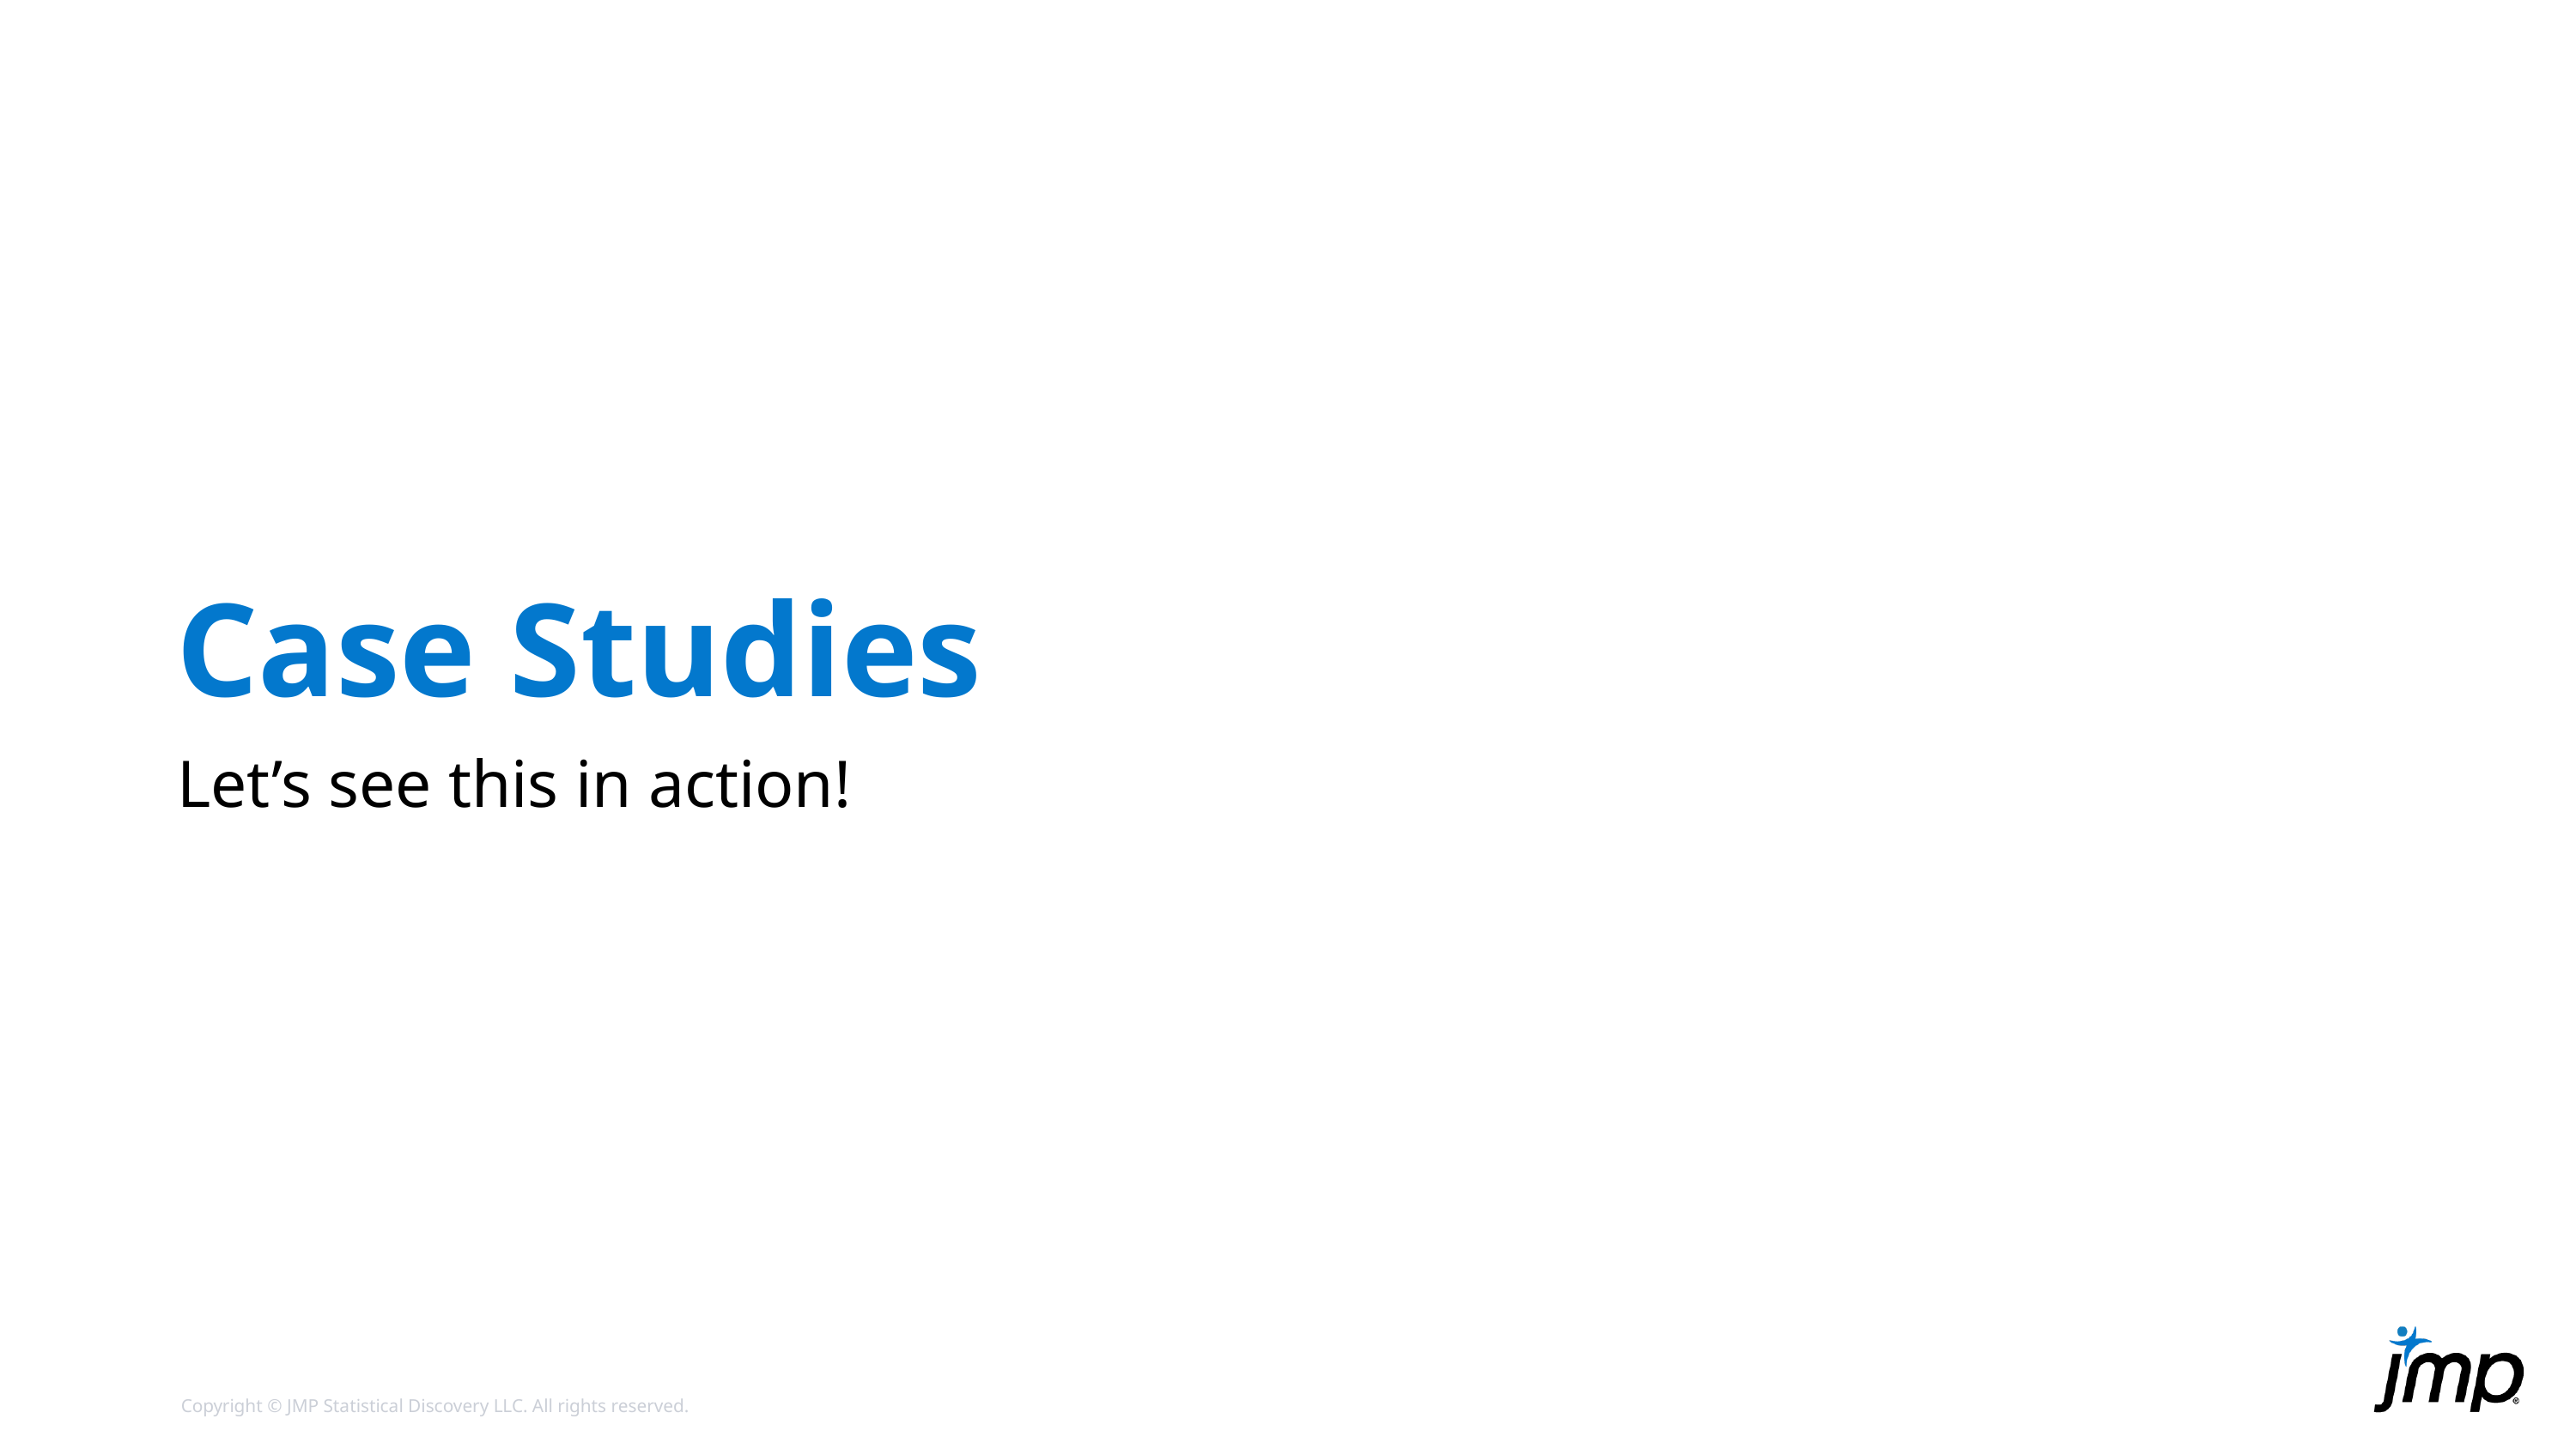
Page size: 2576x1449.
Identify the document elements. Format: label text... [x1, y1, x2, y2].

picture [2370, 1322, 2526, 1416]
list Let’s see this in action! [177, 755, 1589, 833]
title Case Studies [176, 584, 1747, 724]
